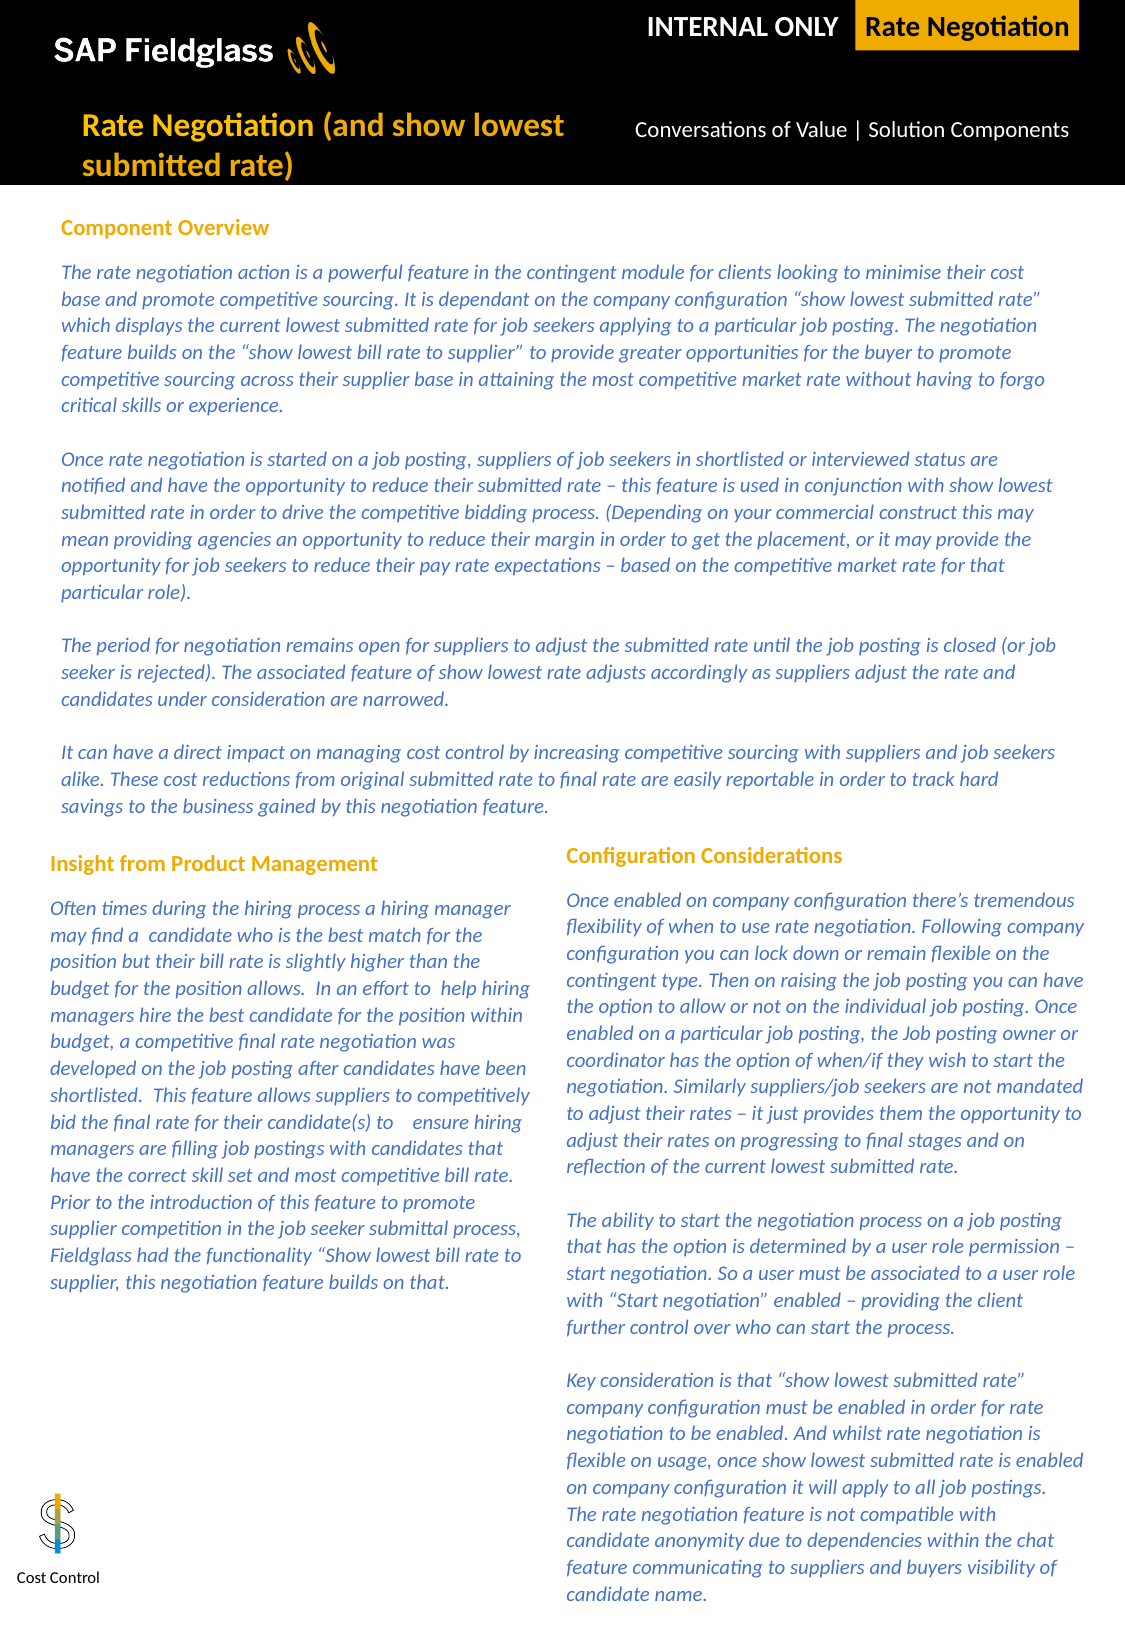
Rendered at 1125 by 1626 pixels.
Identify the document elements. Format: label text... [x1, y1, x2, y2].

picture [21, 1488, 93, 1559]
text_box Component Overview The rate negotiation action is a powerful feature in the contingent module for clients looking to minimise their cost base and promote competitive sourcing. It is dependant on the company configuration “show lowest submitted rate” which displays the current lowest submitted rate for job seekers applying to a particular job posting. The negotiation feature builds on the “show lowest bill rate to supplier” to provide greater opportunities for the buyer to promote competitive sourcing across their supplier base in attaining the most competitive market rate without having to forgo critical skills or experience. Once rate negotiation is started on a job posting, suppliers of job seekers in shortlisted or interviewed status are notified and have the opportunity to reduce their submitted rate – this feature is used in conjunction with show lowest submitted rate in order to drive the competitive bidding process. (Depending on your commercial construct this may mean providing agencies an opportunity to reduce their margin in order to get the placement, or it may provide the opportunity for job seekers to reduce their pay rate expectations – based on the competitive market rate for that particular role). The period for negotiation remains open for suppliers to adjust the submitted rate until the job posting is closed (or job seeker is rejected). The associated feature of show lowest rate adjusts accordingly as suppliers adjust the rate and candidates under consideration are narrowed. It can have a direct impact on managing cost control by increasing competitive sourcing with suppliers and job seekers alike. These cost reductions from original submitted rate to final rate are easily reportable in order to track hard savings to the business gained by this negotiation feature. [46, 203, 1079, 825]
text_box Configuration Considerations Once enabled on company configuration there’s tremendous flexibility of when to use rate negotiation. Following company configuration you can lock down or remain flexible on the contingent type. Then on raising the job posting you can have the option to allow or not on the individual job posting. Once enabled on a particular job posting, the Job posting owner or coordinator has the option of when/if they wish to start the negotiation. Similarly suppliers/job seekers are not mandated to adjust their rates – it just provides them the opportunity to adjust their rates on progressing to final stages and on reflection of the current lowest submitted rate. The ability to start the negotiation process on a job posting that has the option is determined by a user role permission – start negotiation. So a user must be associated to a user role with “Start negotiation” enabled – providing the client further control over who can start the process. Key consideration is that “show lowest submitted rate” company configuration must be enabled in order for rate negotiation to be enabled. And whilst rate negotiation is flexible on usage, once show lowest submitted rate is enabled on company configuration it will apply to all job postings. The rate negotiation feature is not compatible with candidate anonymity due to dependencies within the chat feature communicating to suppliers and buyers visibility of candidate name. [551, 831, 1102, 1625]
text_box Conversations of Value | Solution Components [620, 107, 1086, 150]
text_box Insight from Product Management Often times during the hiring process a hiring manager may find a candidate who is the best match for the position but their bill rate is slightly higher than the budget for the position allows. In an effort to help hiring managers hire the best candidate for the position within budget, a competitive final rate negotiation was developed on the job posting after candidates have been shortlisted. This feature allows suppliers to competitively bid the final rate for their candidate(s) to ensure hiring managers are filling job postings with candidates that have the correct skill set and most competitive bill rate. Prior to the introduction of this feature to promote supplier competition in the job seeker submittal process, Fieldglass had the functionality “Show lowest bill rate to supplier, this negotiation feature builds on that. [35, 839, 551, 1301]
text_box Rate Negotiation [850, 0, 1086, 50]
text_box Rate Negotiation (and show lowest submitted rate) [66, 96, 634, 191]
picture [54, 22, 335, 74]
